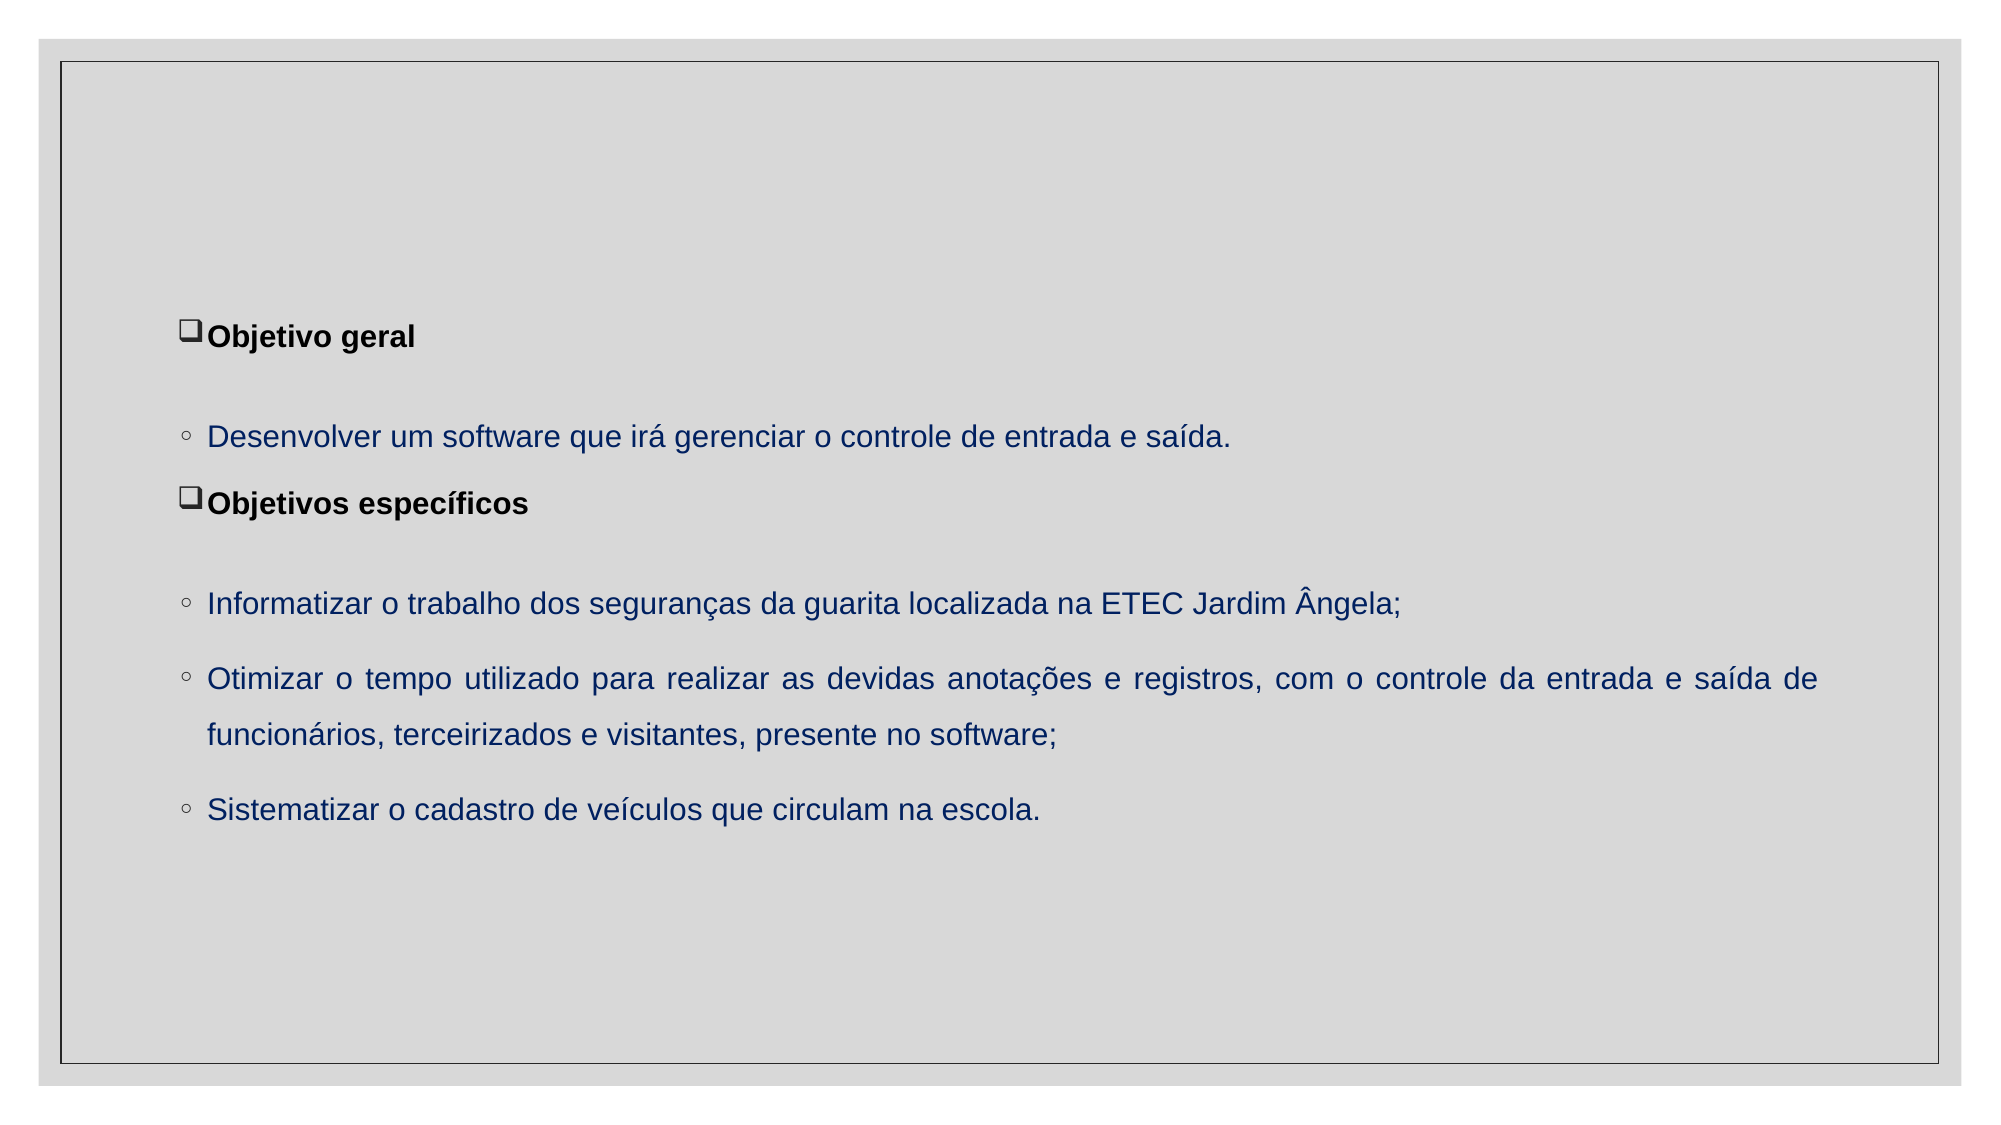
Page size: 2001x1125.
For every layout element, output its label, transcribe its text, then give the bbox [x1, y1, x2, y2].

list Objetivo geral Desenvolver um software que irá gerenciar o controle de entrada e saída. Objetivos específicos Informatizar o trabalho dos seguranças da guarita localizada na ETEC Jardim Ângela; Otimizar o tempo utilizado para realizar as devidas anotações e registros, com o controle da entrada e saída de funcionários, terceirizados e visitantes, presente no software; Sistematizar o cadastro de veículos que circulam na escola. [162, 290, 1838, 835]
